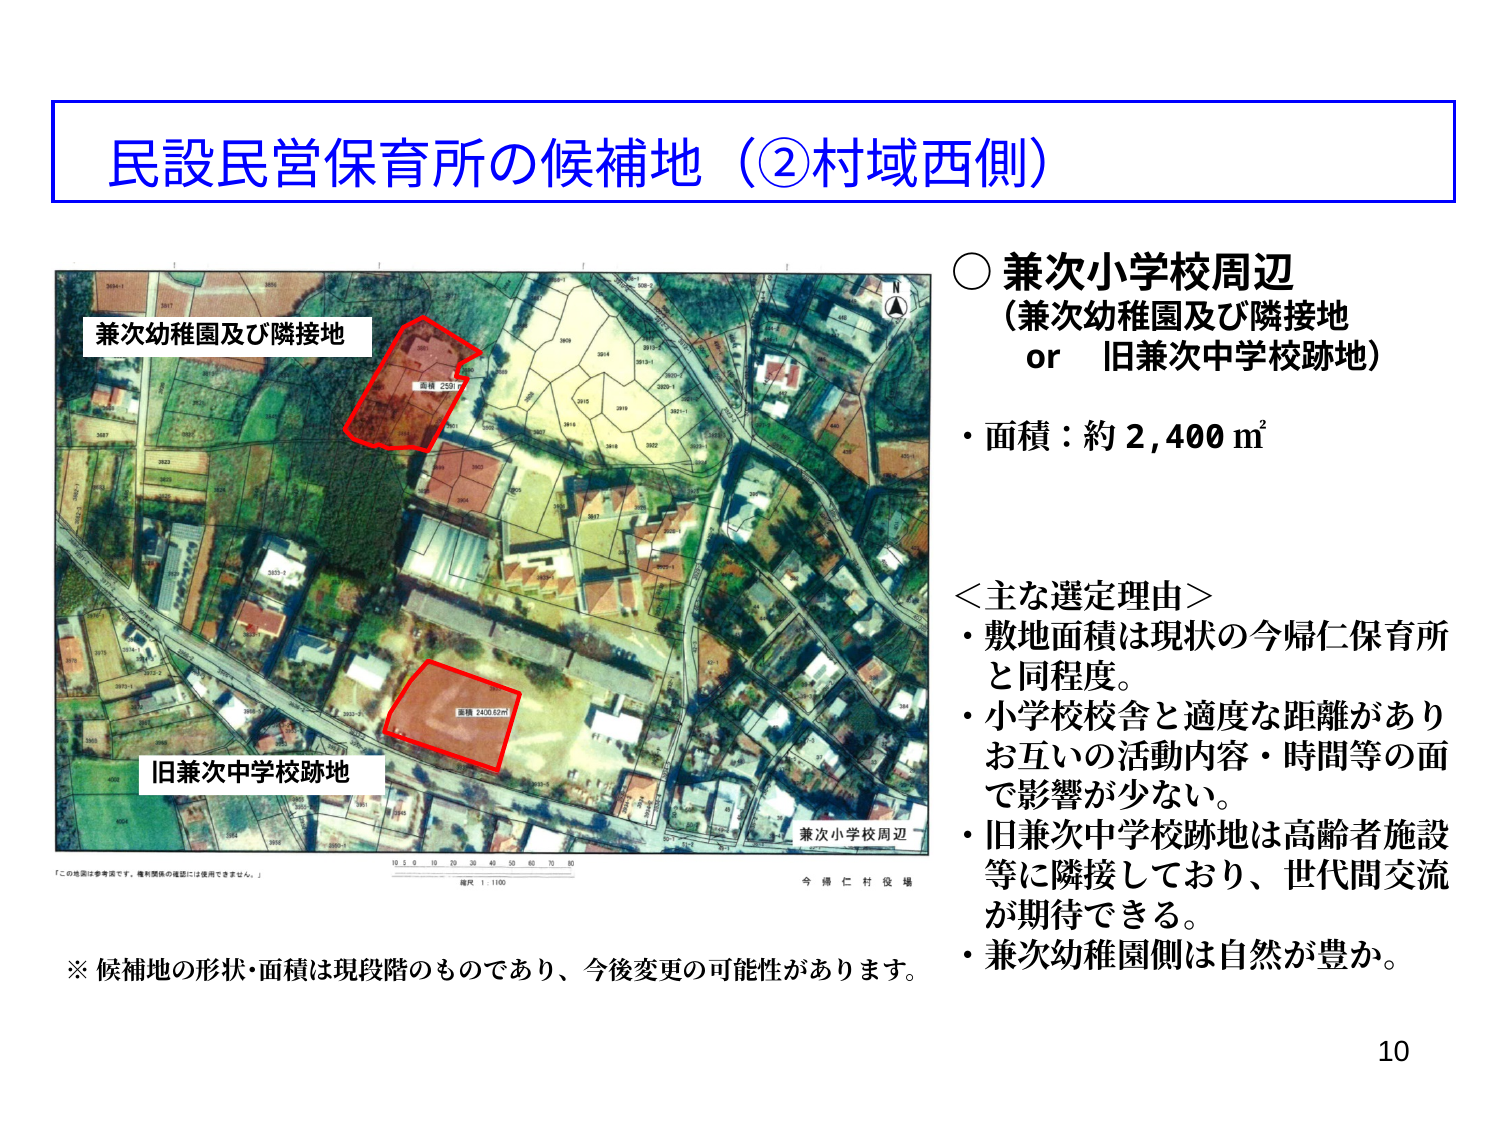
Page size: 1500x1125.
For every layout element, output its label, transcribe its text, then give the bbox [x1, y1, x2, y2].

picture [50, 261, 934, 893]
text_box 民設民営保育所の候補地（②村域西側） [53, 101, 1455, 202]
text_box ○兼次小学校周辺 （兼次幼稚園及び隣接地 or 旧兼次中学校跡地） ・面積：約2,400㎡ ＜主な選定理由＞ ・敷地面積は現状の今帰仁保育所 と同程度。 ・小学校校舎と適度な距離があり お互いの活動内容・時間等の面 で影響が少ない。 ・旧兼次中学校跡地は高齢者施設 等に隣接しており、世代間交流 が期待できる。 ・兼次幼稚園側は自然が豊か。 [938, 244, 1471, 1024]
text_box ※候補地の形状･面積は現段階のものであり、今後変更の可能性があります。 [53, 953, 953, 1024]
slide_number 10 [1074, 1024, 1426, 1103]
